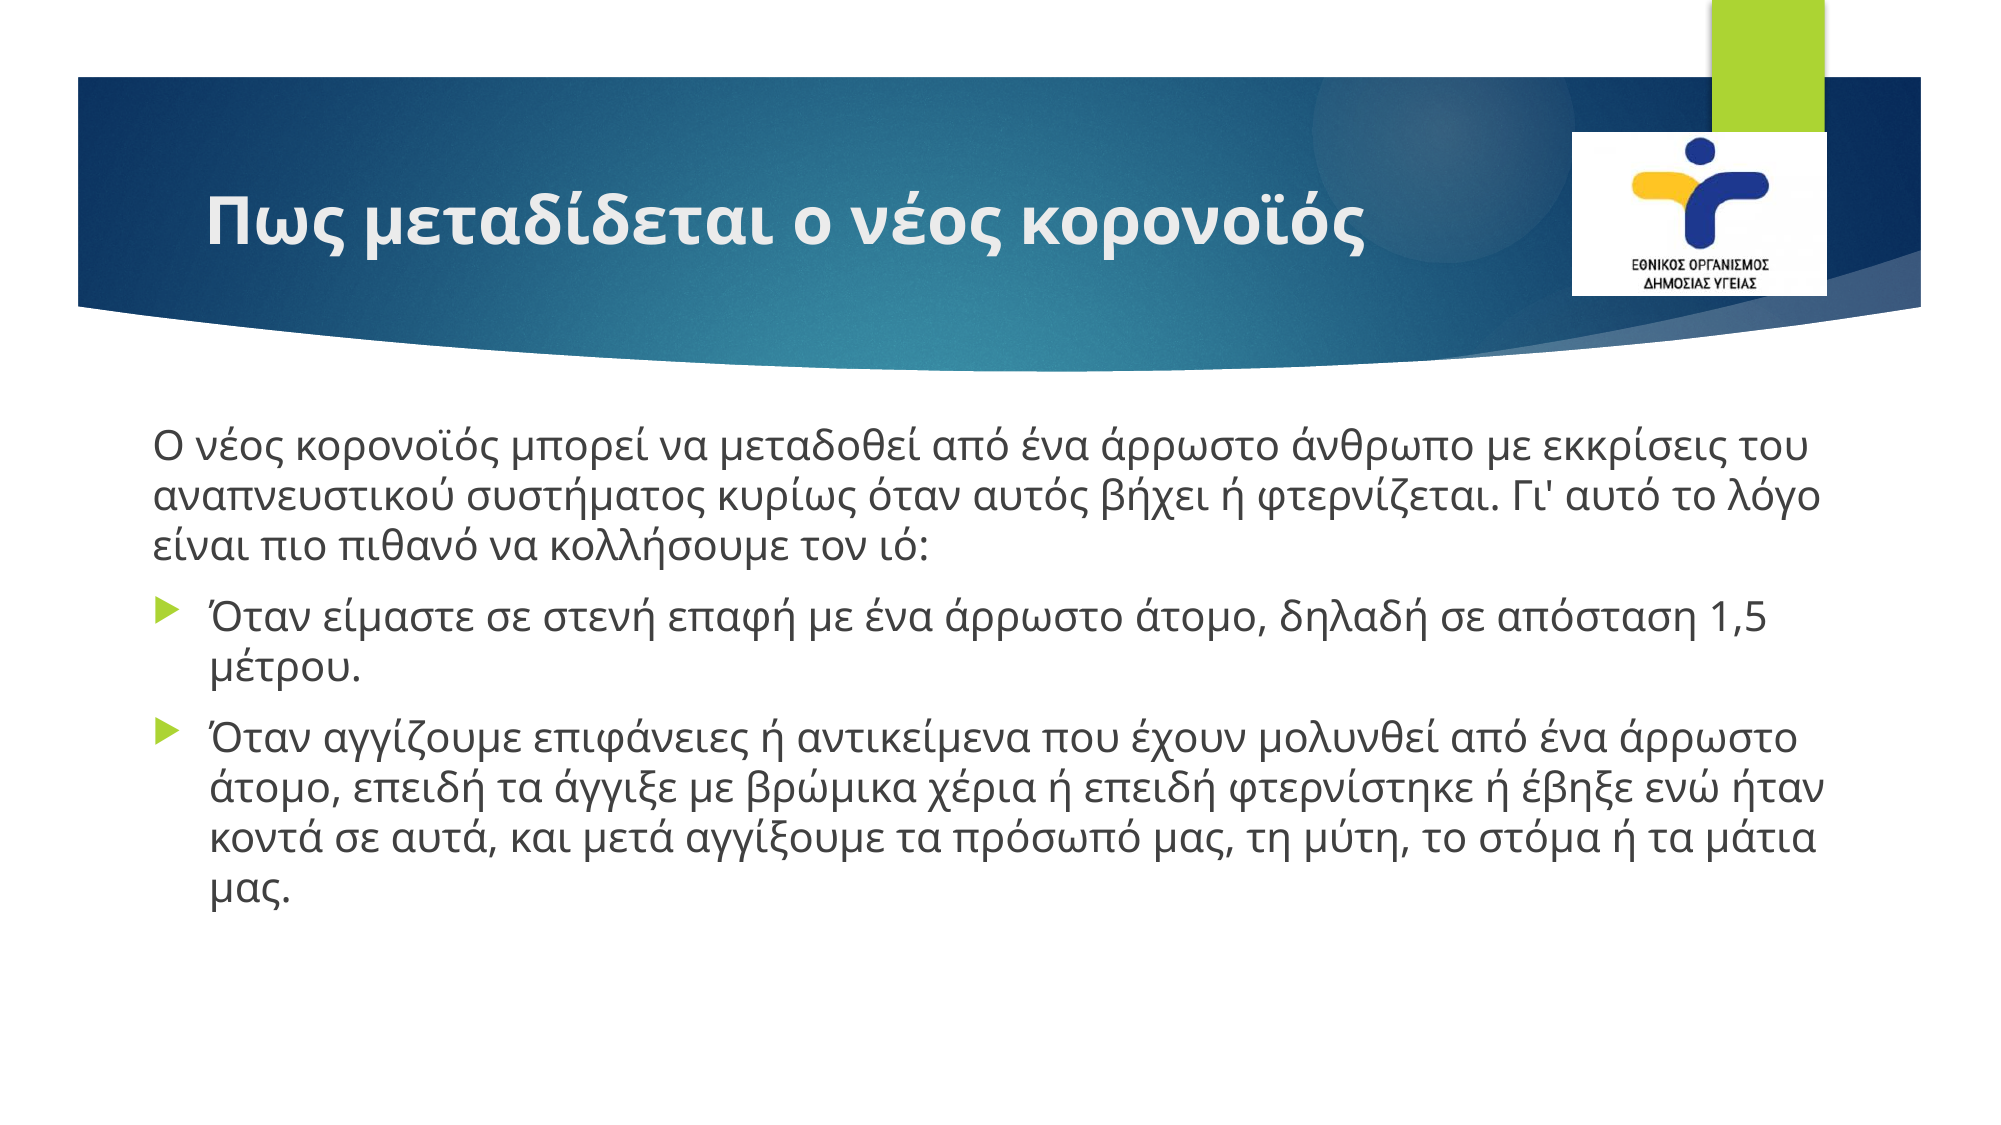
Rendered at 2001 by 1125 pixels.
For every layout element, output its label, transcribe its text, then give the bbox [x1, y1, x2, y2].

picture [1571, 131, 1827, 296]
title Πως μεταδίδεται ο νέος κορονοϊός [189, 159, 1566, 276]
list Ο νέος κορονοϊός μπορεί να μεταδοθεί από ένα άρρωστο άνθρωπο με εκκρίσεις του αναπνευστικού συστήματος κυρίως όταν αυτός βήχει ή φτερνίζεται. Γι' αυτό το λόγο είναι πιο πιθανό να κολλήσουμε τον ιό: Όταν είμαστε σε στενή επαφή με ένα άρρωστο άτομο, δηλαδή σε απόσταση 1,5 μέτρου. Όταν αγγίζουμε επιφάνειες ή αντικείμενα που έχουν μολυνθεί από ένα άρρωστο άτομο, επειδή τα άγγιξε με βρώμικα χέρια ή επειδή φτερνίστηκε ή έβηξε ενώ ήταν κοντά σε αυτά, και μετά αγγίξουμε τα πρόσωπό μας, τη μύτη, το στόμα ή τα μάτια μας. [137, 411, 1863, 960]
